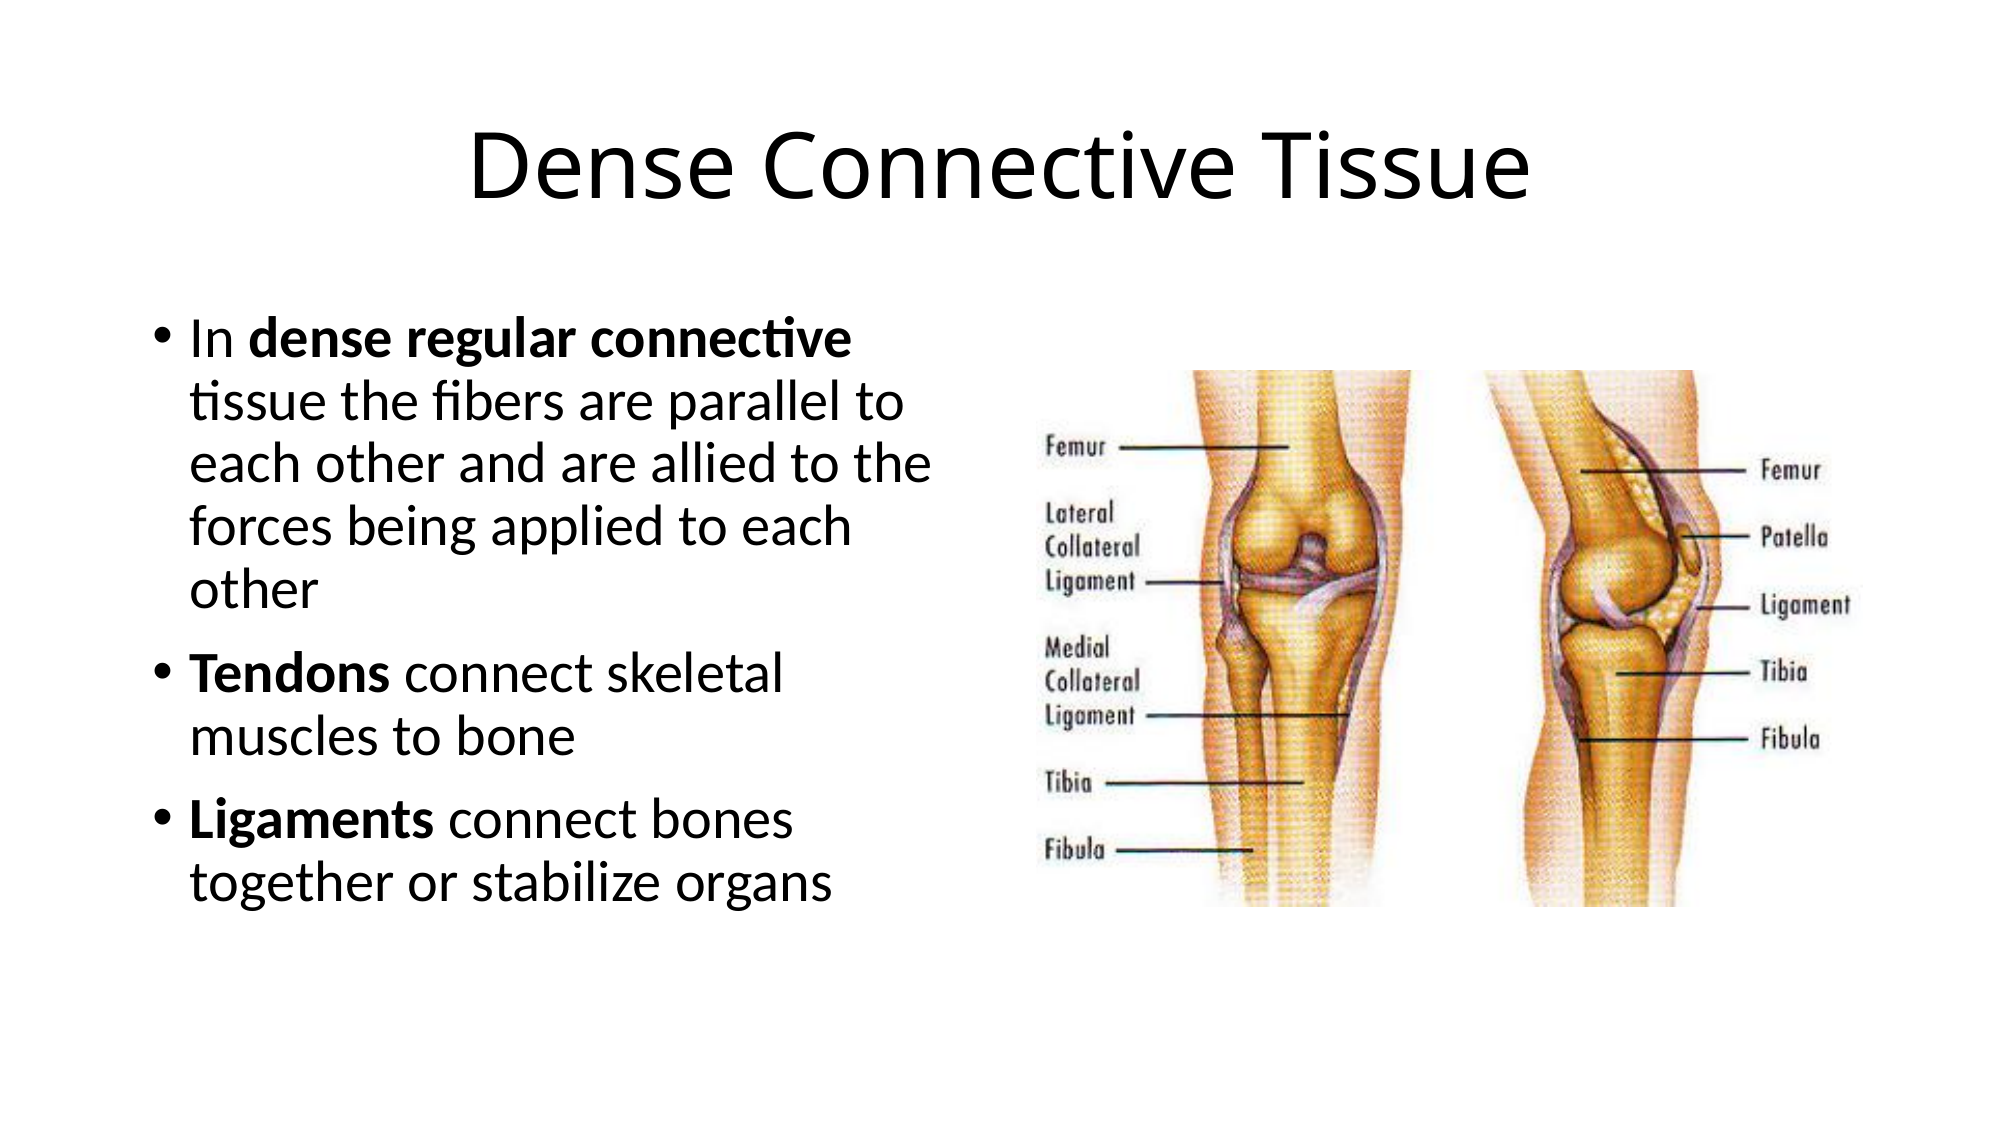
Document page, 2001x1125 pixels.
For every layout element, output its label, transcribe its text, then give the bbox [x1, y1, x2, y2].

list In dense regular connective tissue the fibers are parallel to each other and are allied to the forces being applied to each other Tendons connect skeletal muscles to bone Ligaments connect bones together or stabilize organs [137, 299, 988, 1075]
title Dense Connective Tissue [137, 59, 1863, 278]
picture [1036, 370, 1863, 907]
